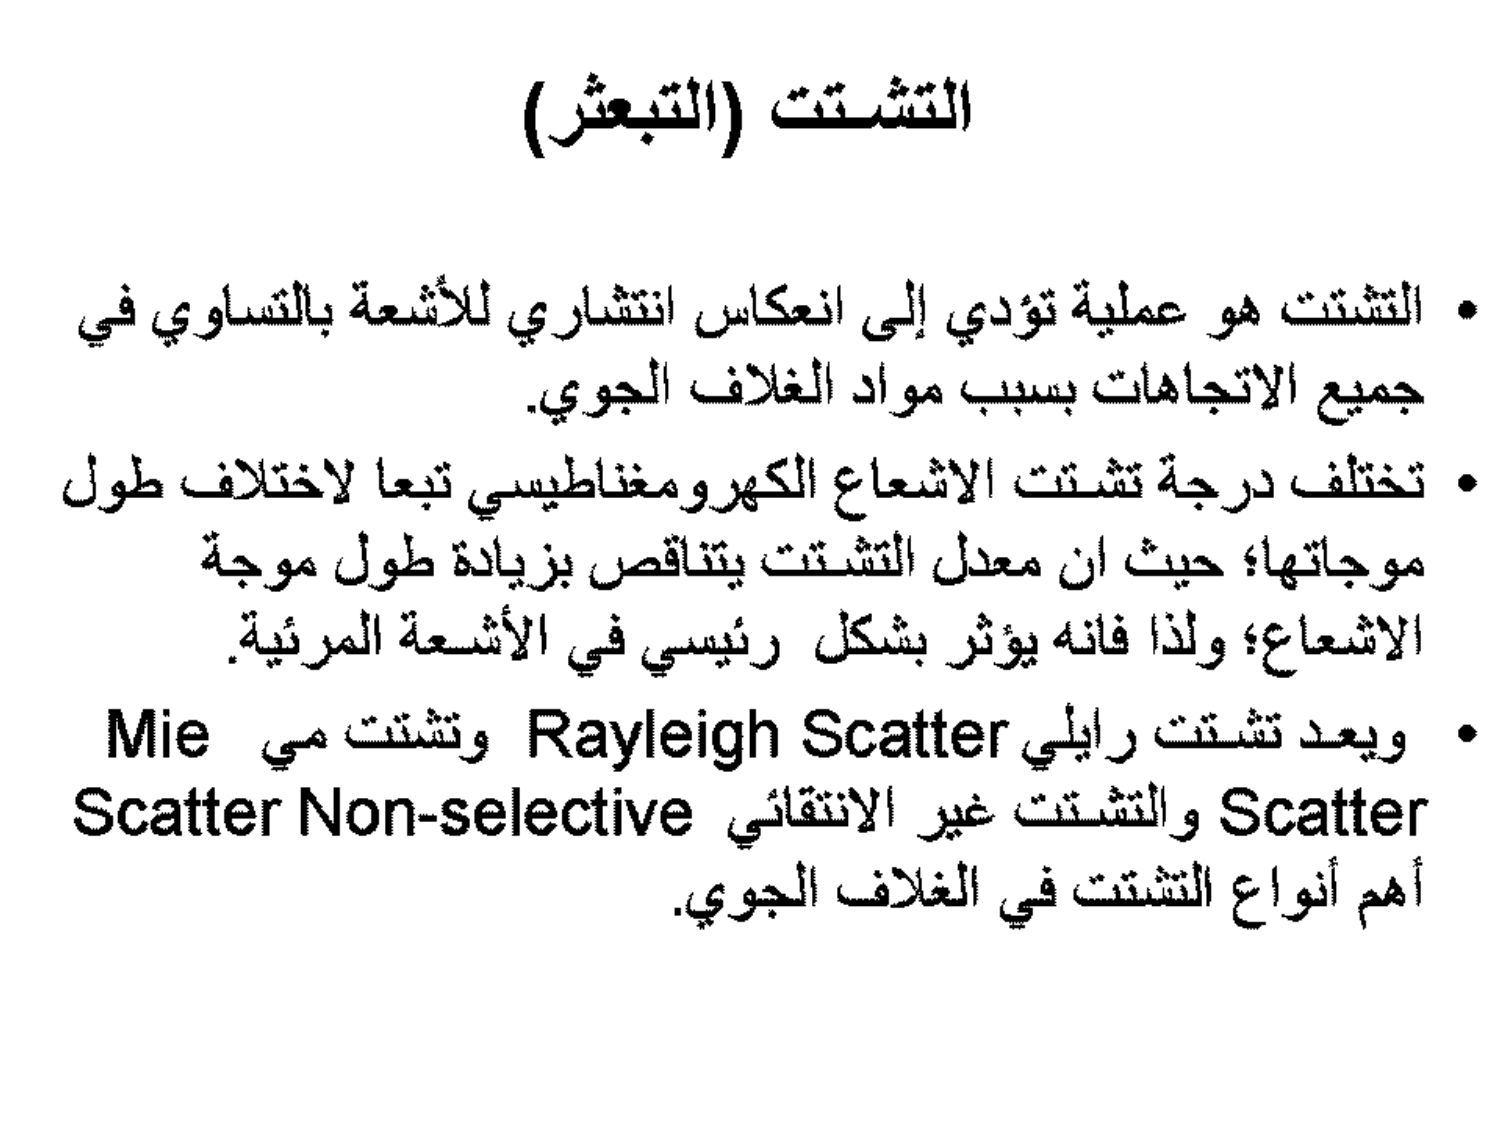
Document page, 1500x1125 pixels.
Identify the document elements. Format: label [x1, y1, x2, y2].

picture [7, 16, 1493, 1021]
